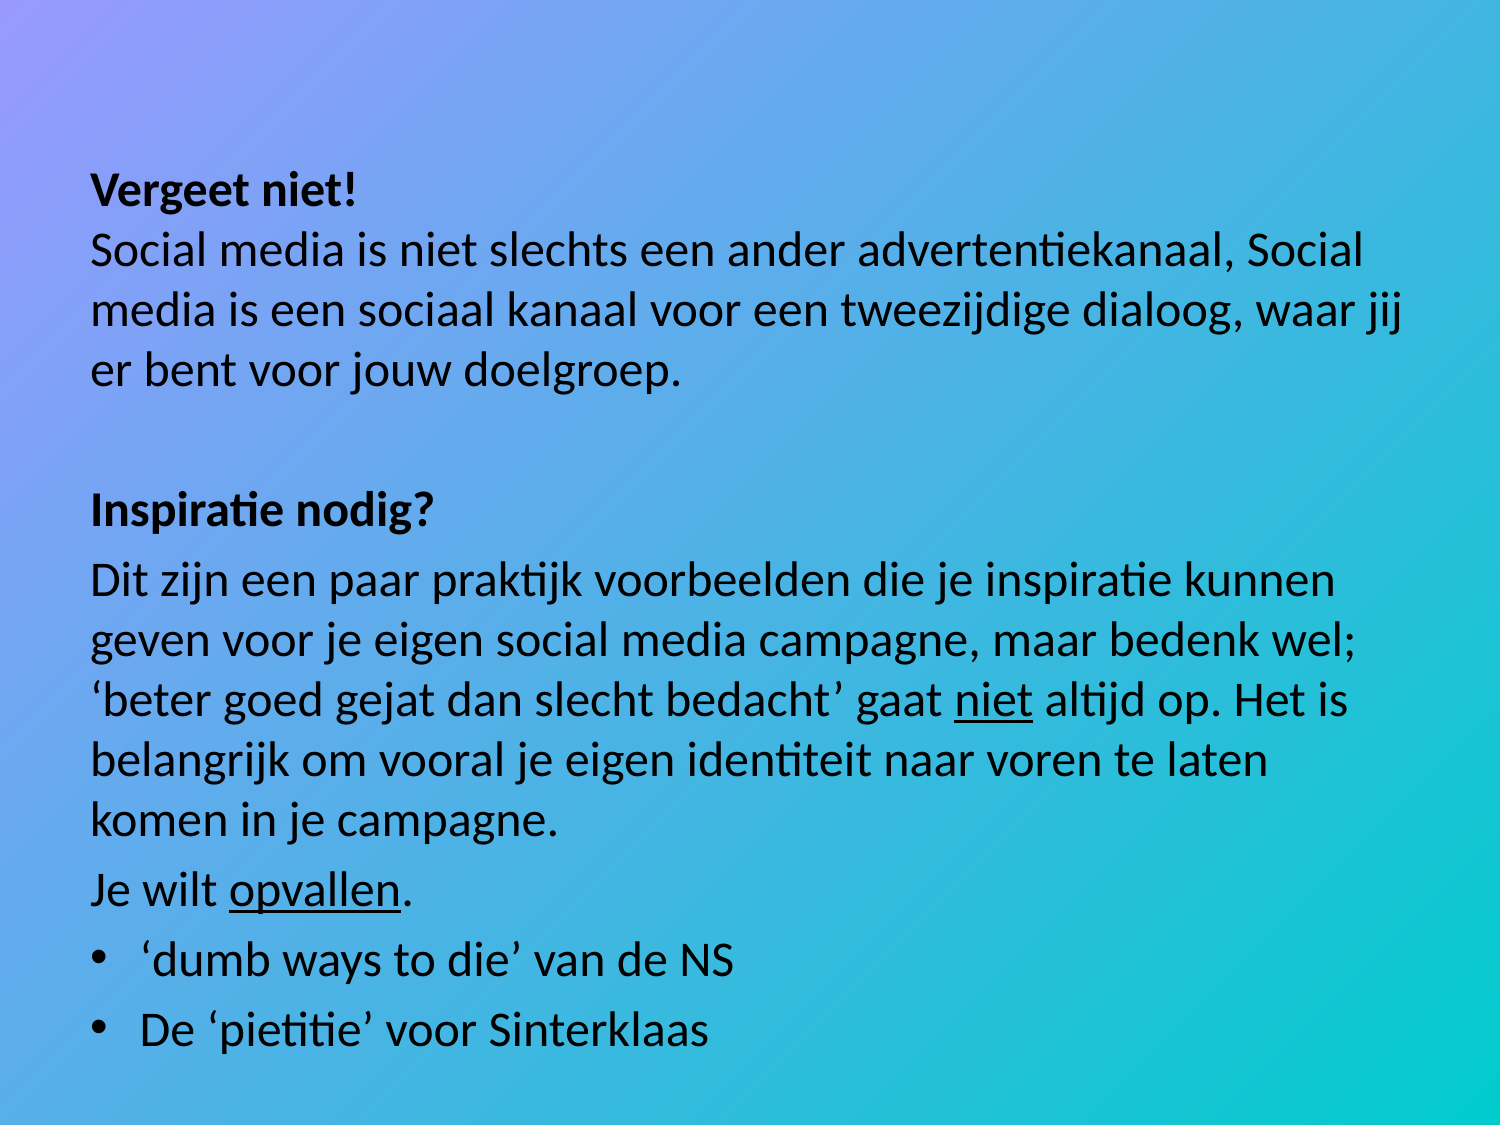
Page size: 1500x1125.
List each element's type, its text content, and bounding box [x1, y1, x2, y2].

list Vergeet niet! Social media is niet slechts een ander advertentiekanaal, Social media is een sociaal kanaal voor een tweezijdige dialoog, waar jij er bent voor jouw doelgroep. Inspiratie nodig? Dit zijn een paar praktijk voorbeelden die je inspiratie kunnen geven voor je eigen social media campagne, maar bedenk wel; ‘beter goed gejat dan slecht bedacht’ gaat niet altijd op. Het is belangrijk om vooral je eigen identiteit naar voren te laten komen in je campagne. Je wilt opvallen. ‘dumb ways to die’ van de NS De ‘pietitie’ voor Sinterklaas [75, 149, 1425, 1071]
